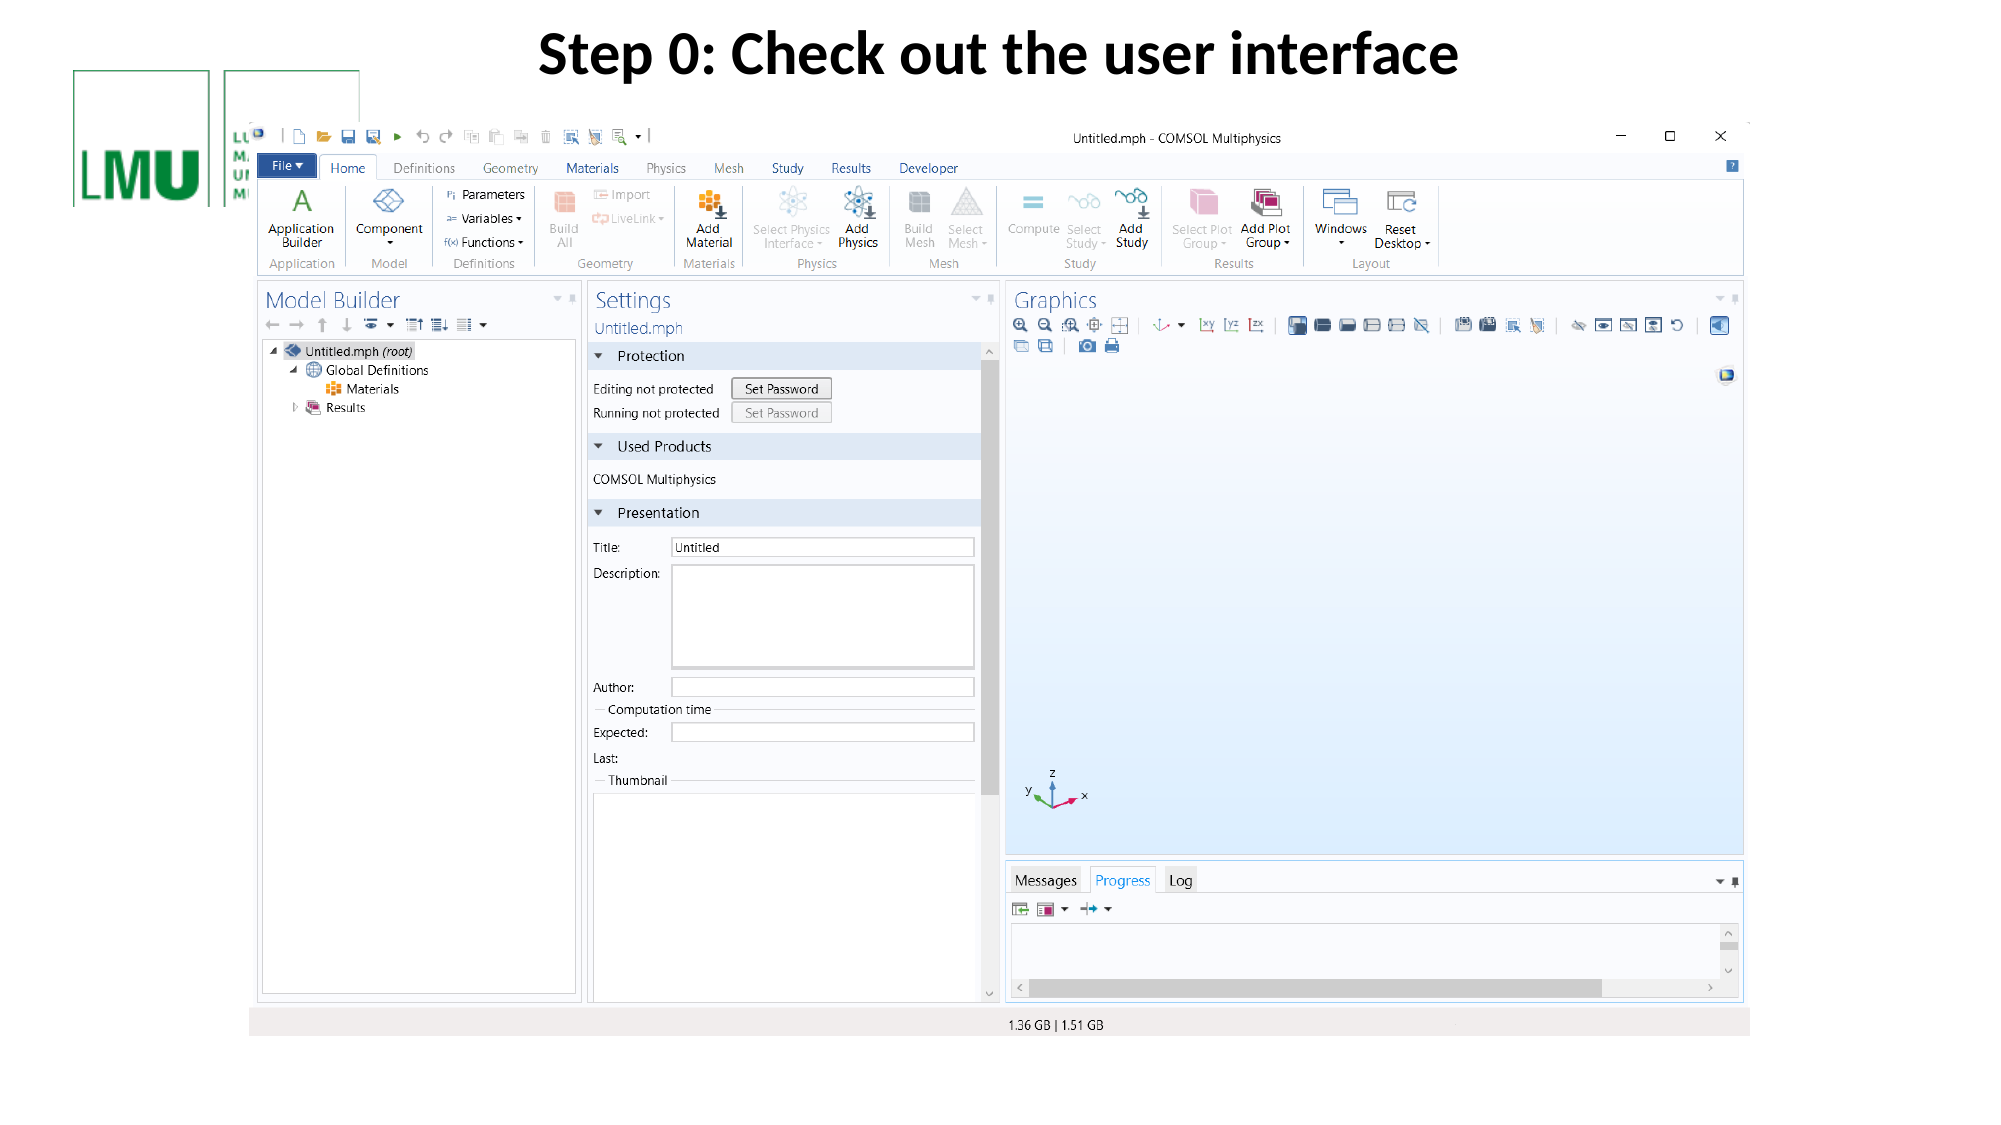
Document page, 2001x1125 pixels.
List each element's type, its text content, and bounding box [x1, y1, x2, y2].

text_box Step 0: Check out the user interface [249, 4, 1750, 95]
picture [249, 122, 1750, 1036]
